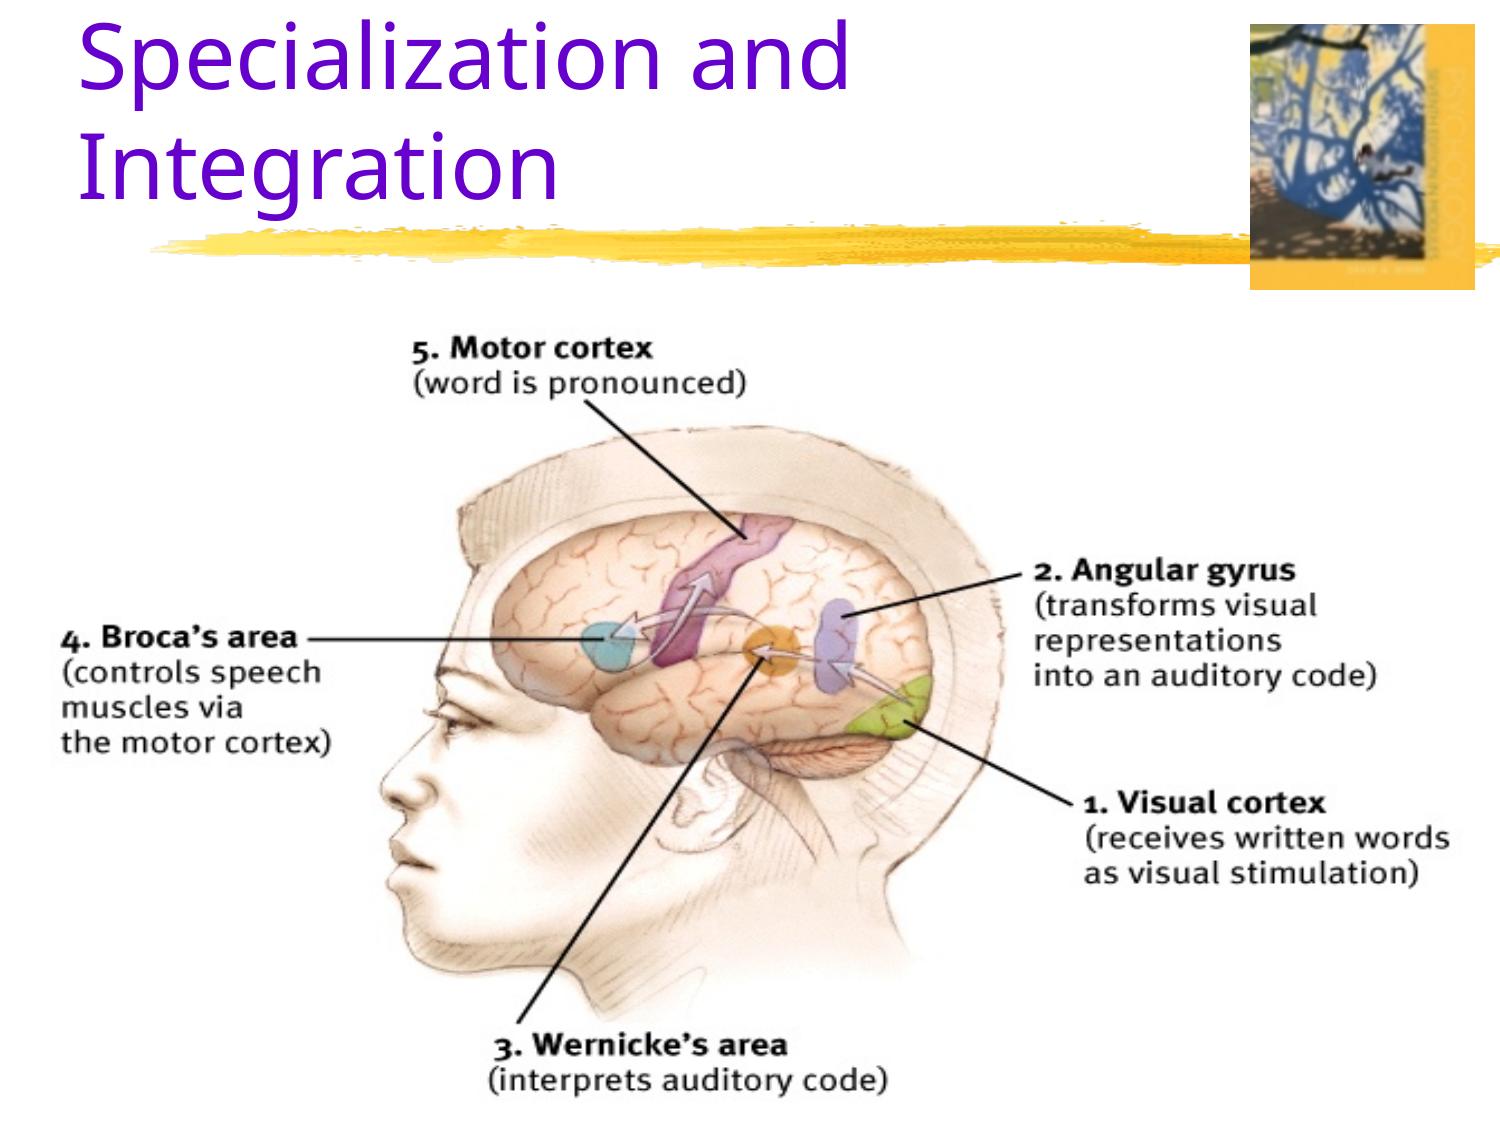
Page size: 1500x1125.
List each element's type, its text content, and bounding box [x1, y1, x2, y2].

picture [49, 312, 1463, 1125]
title Specialization and Integration [62, 37, 1209, 226]
picture [150, 24, 1500, 290]
